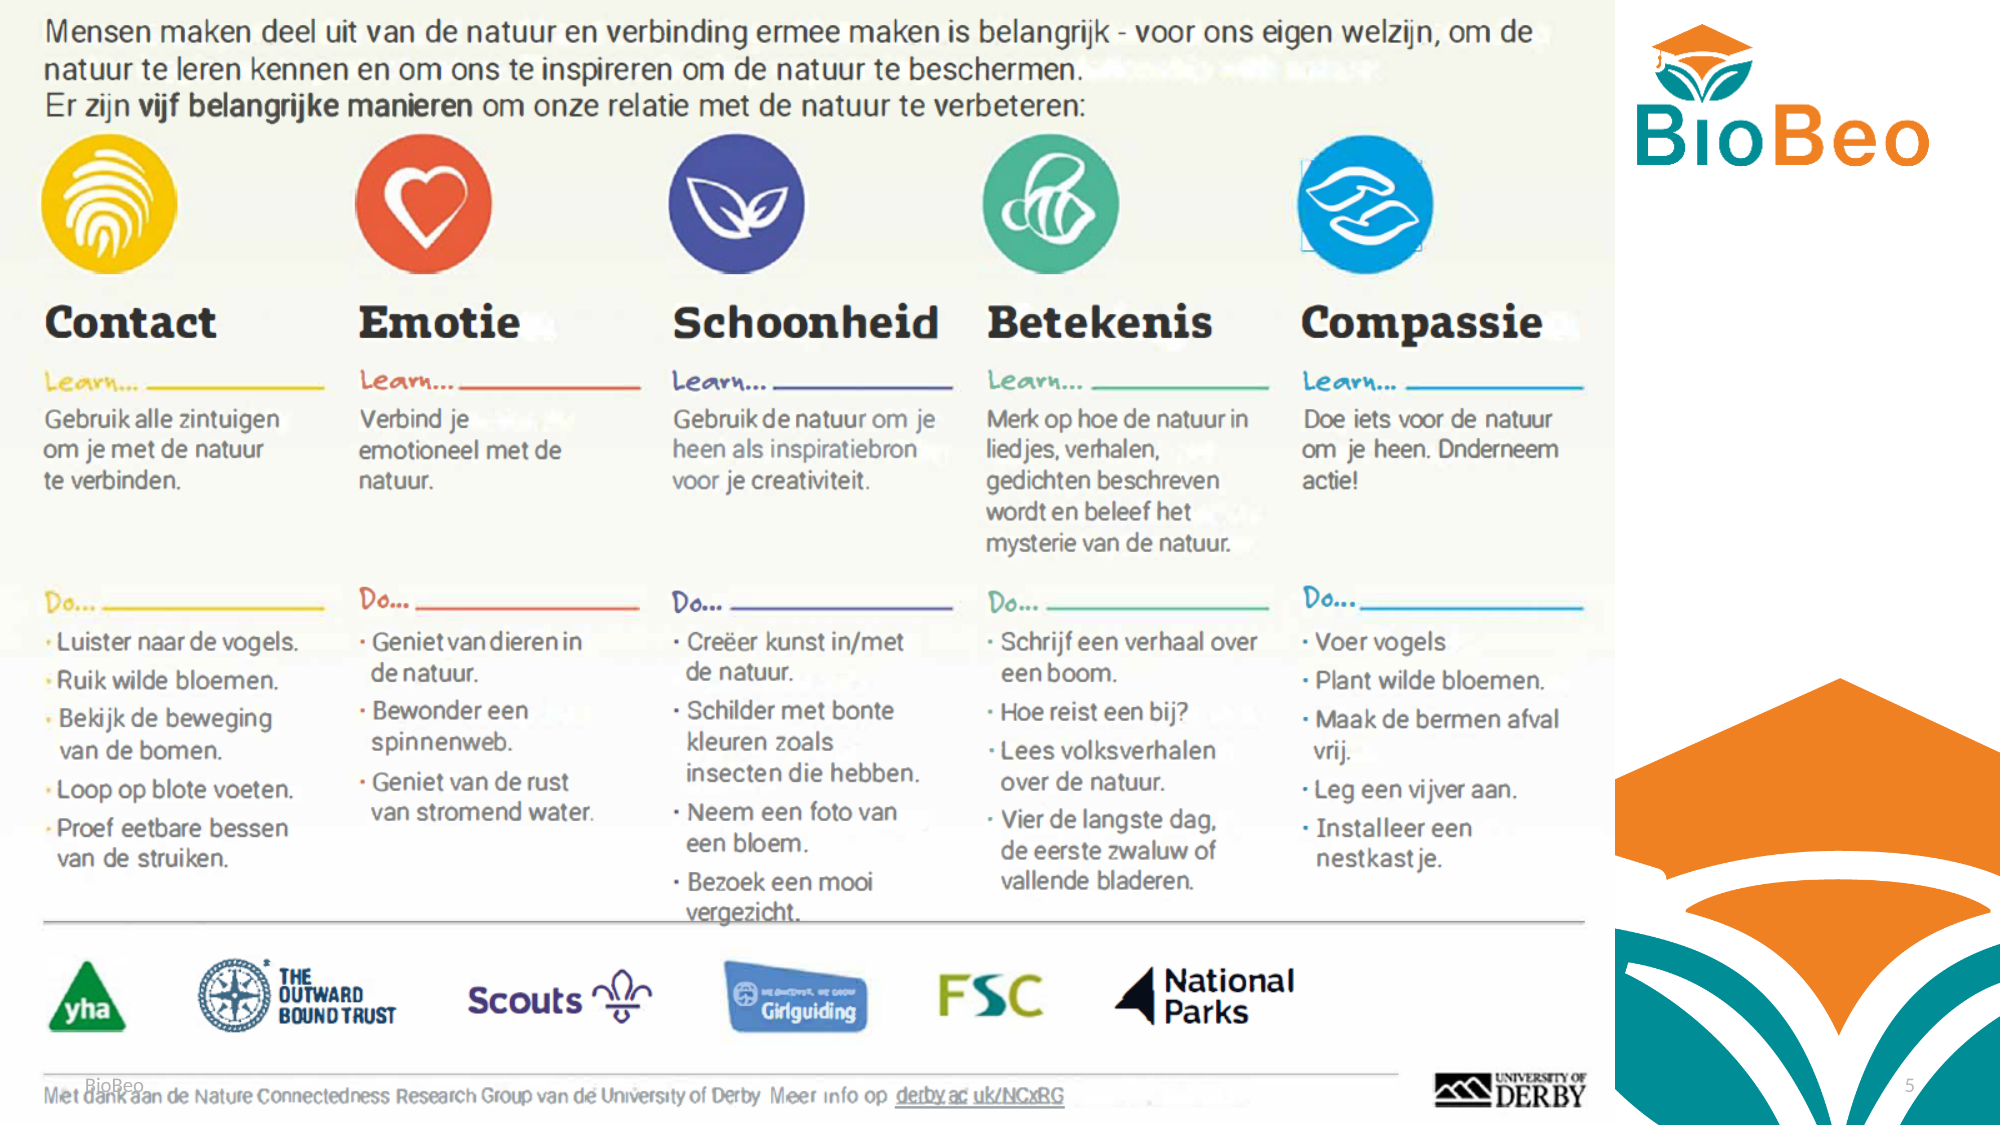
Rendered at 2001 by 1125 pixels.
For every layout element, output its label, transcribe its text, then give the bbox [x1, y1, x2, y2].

slide_number 5 [1818, 1065, 1931, 1103]
picture [0, 0, 2000, 1125]
picture [1635, 22, 1931, 168]
footer BioBeo [1615, 1065, 1805, 1103]
